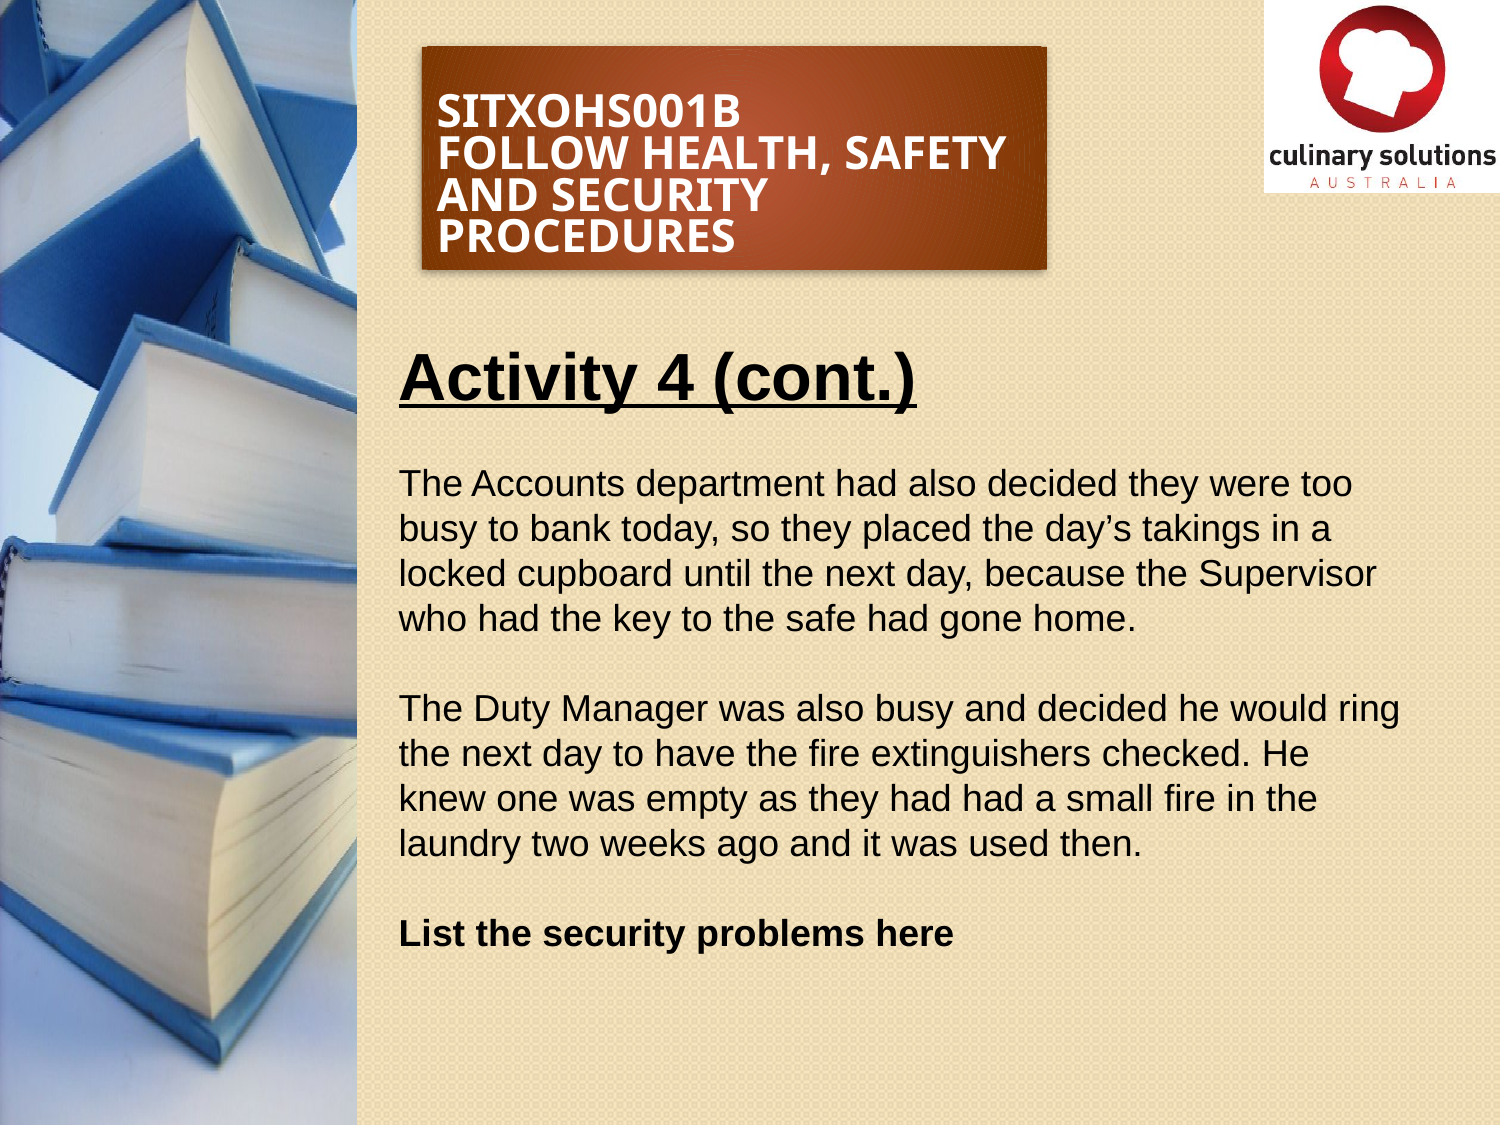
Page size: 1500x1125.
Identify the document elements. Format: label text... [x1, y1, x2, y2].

text_box Activity 4 (cont.) The Accounts department had also decided they were too busy to bank today, so they placed the day’s takings in a locked cupboard until the next day, because the Supervisor who had the key to the safe had gone home. The Duty Manager was also busy and decided he would ring the next day to have the fire extinguishers checked. He knew one was empty as they had had a small fire in the laundry two weeks ago and it was used then. List the security problems here [383, 326, 1421, 961]
title SITXOHS001B Follow HEALTH, SAFETY AND SECURITY PROCEDURES [421, 46, 1047, 270]
picture [1263, 0, 1500, 193]
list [0, 0, 357, 1125]
